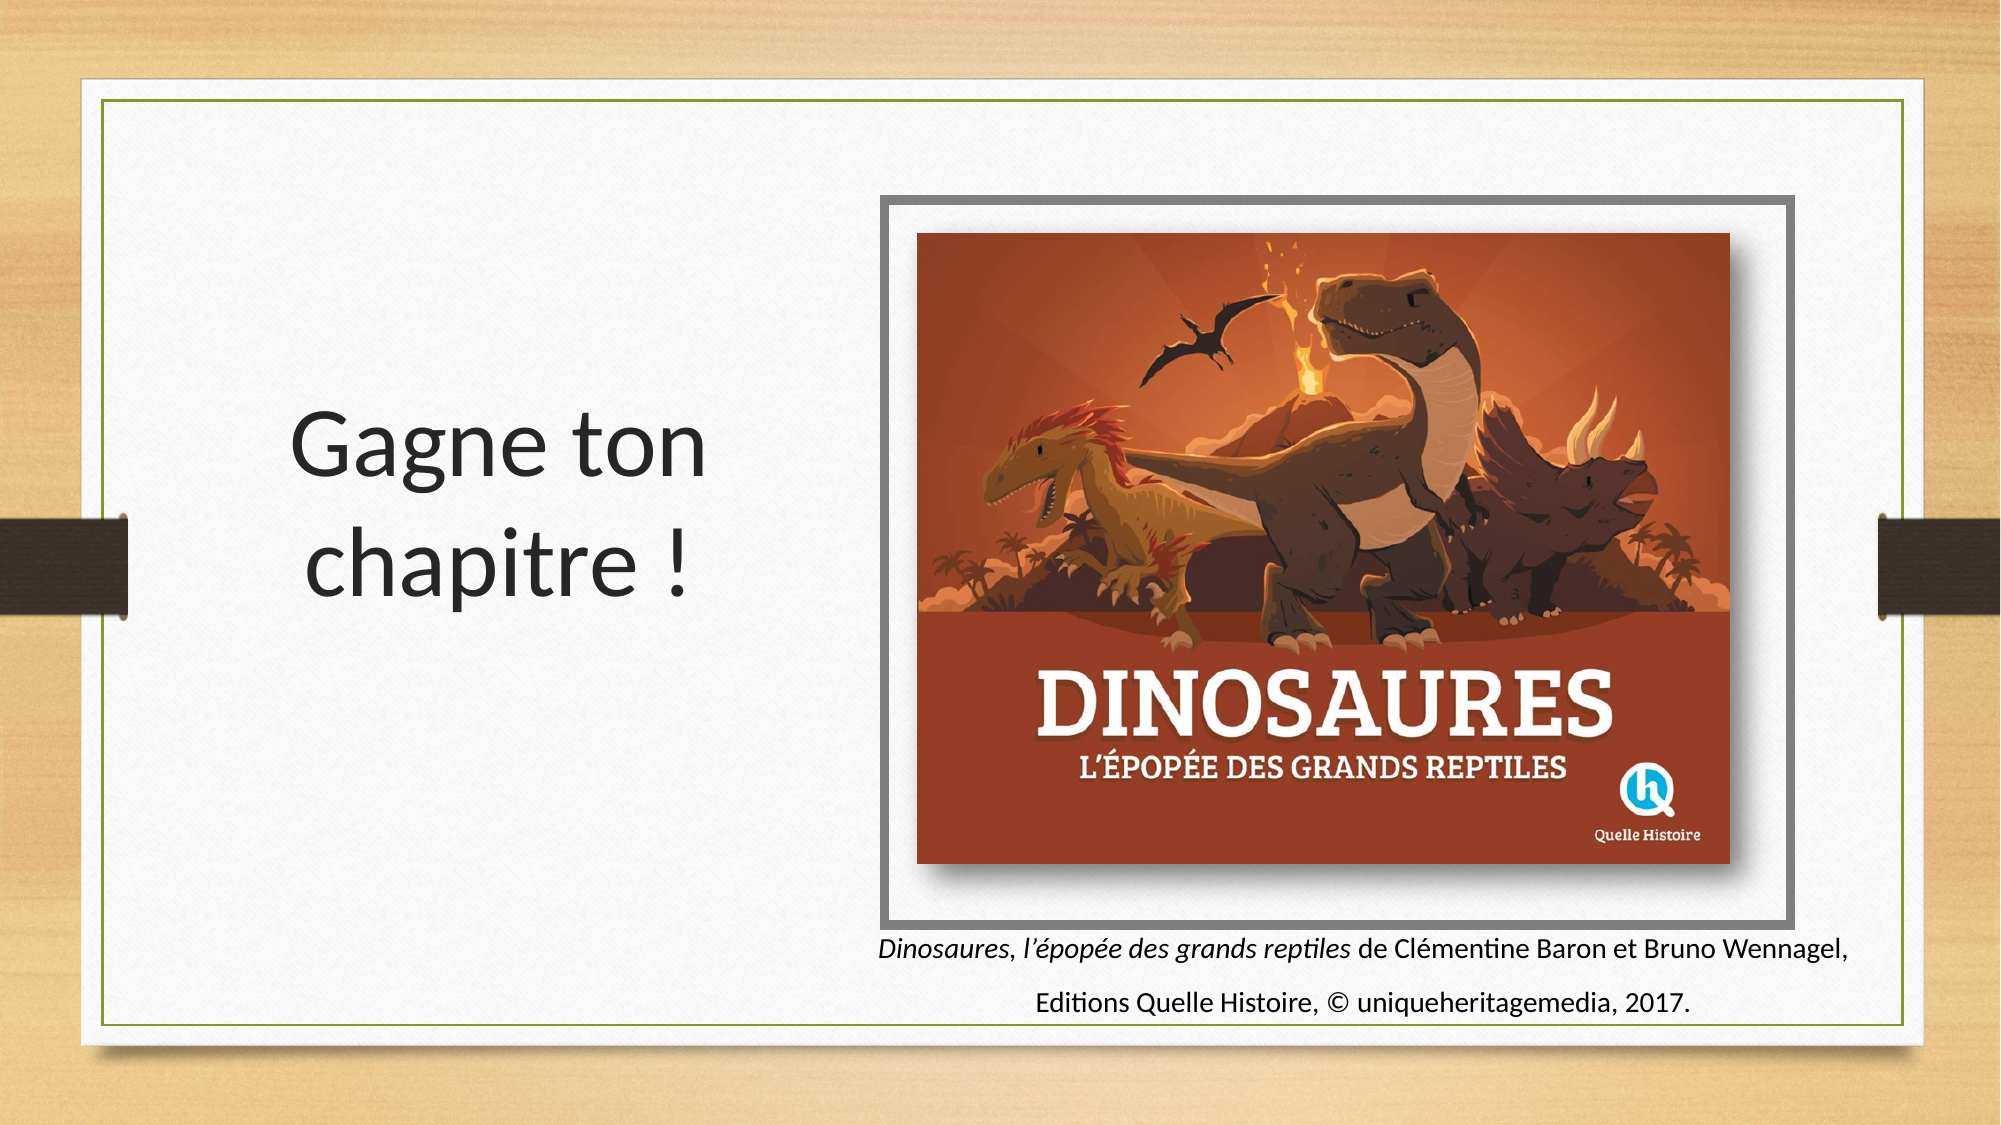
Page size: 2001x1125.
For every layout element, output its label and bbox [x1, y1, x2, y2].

picture [888, 204, 1787, 921]
text_box [0, 0, 2000, 1125]
